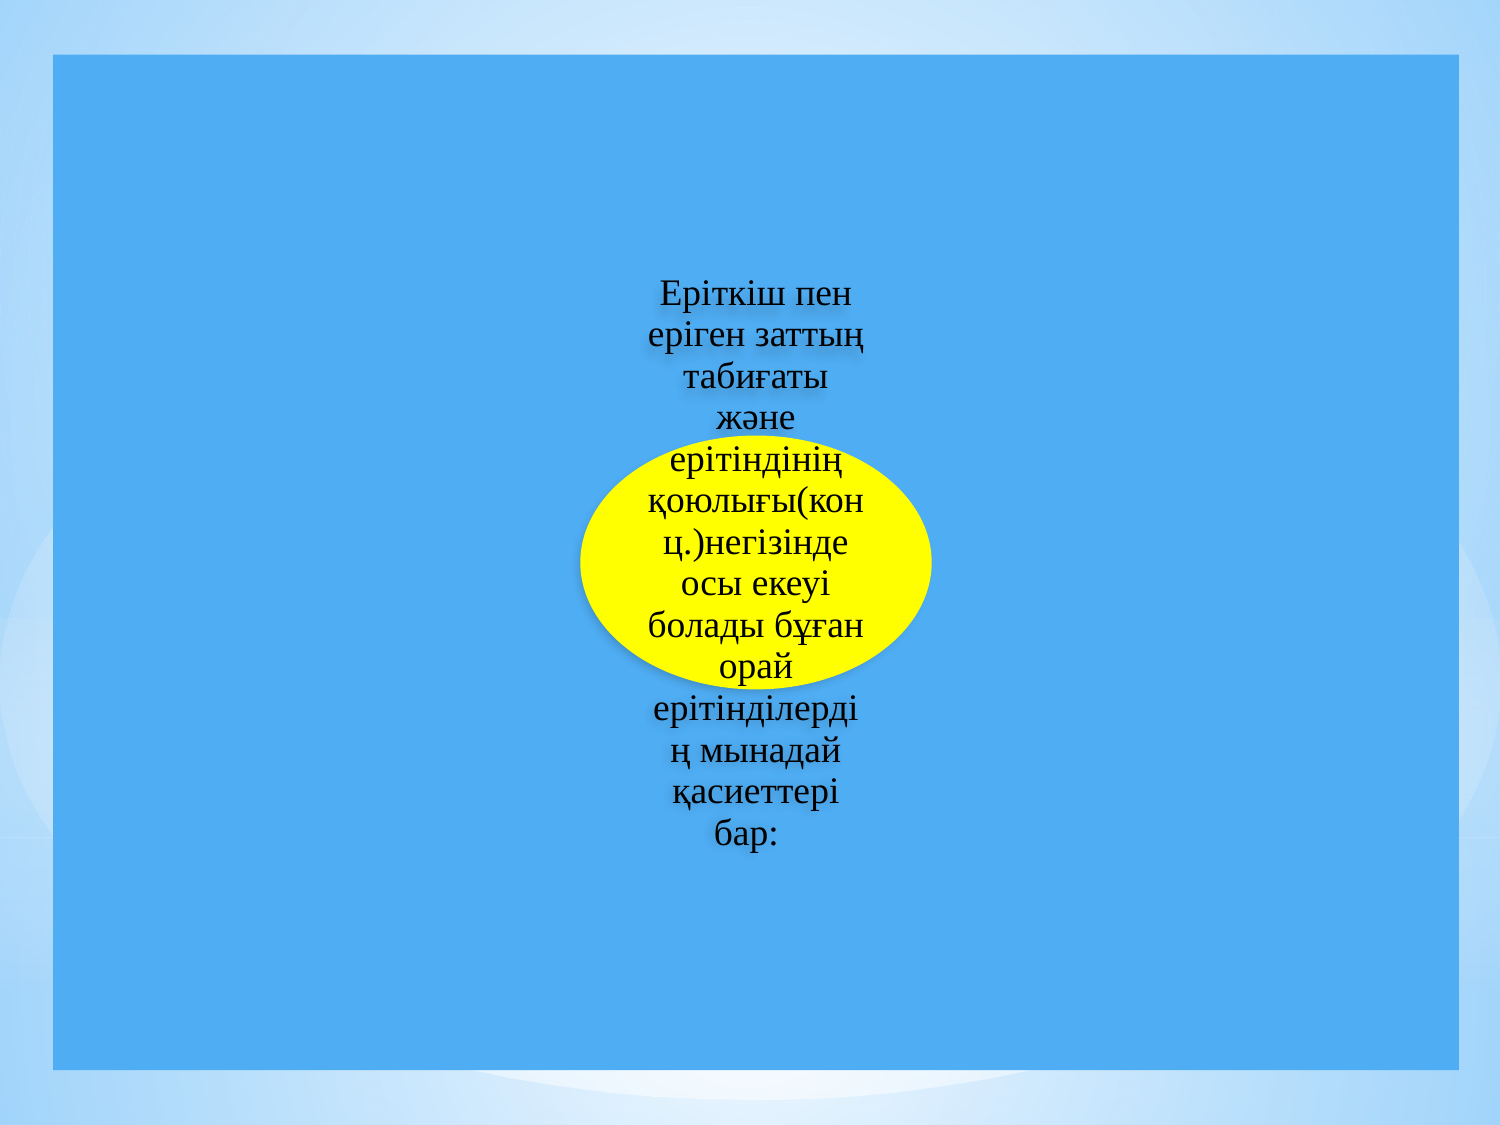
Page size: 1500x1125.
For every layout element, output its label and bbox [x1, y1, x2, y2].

list [52, 54, 1460, 1071]
